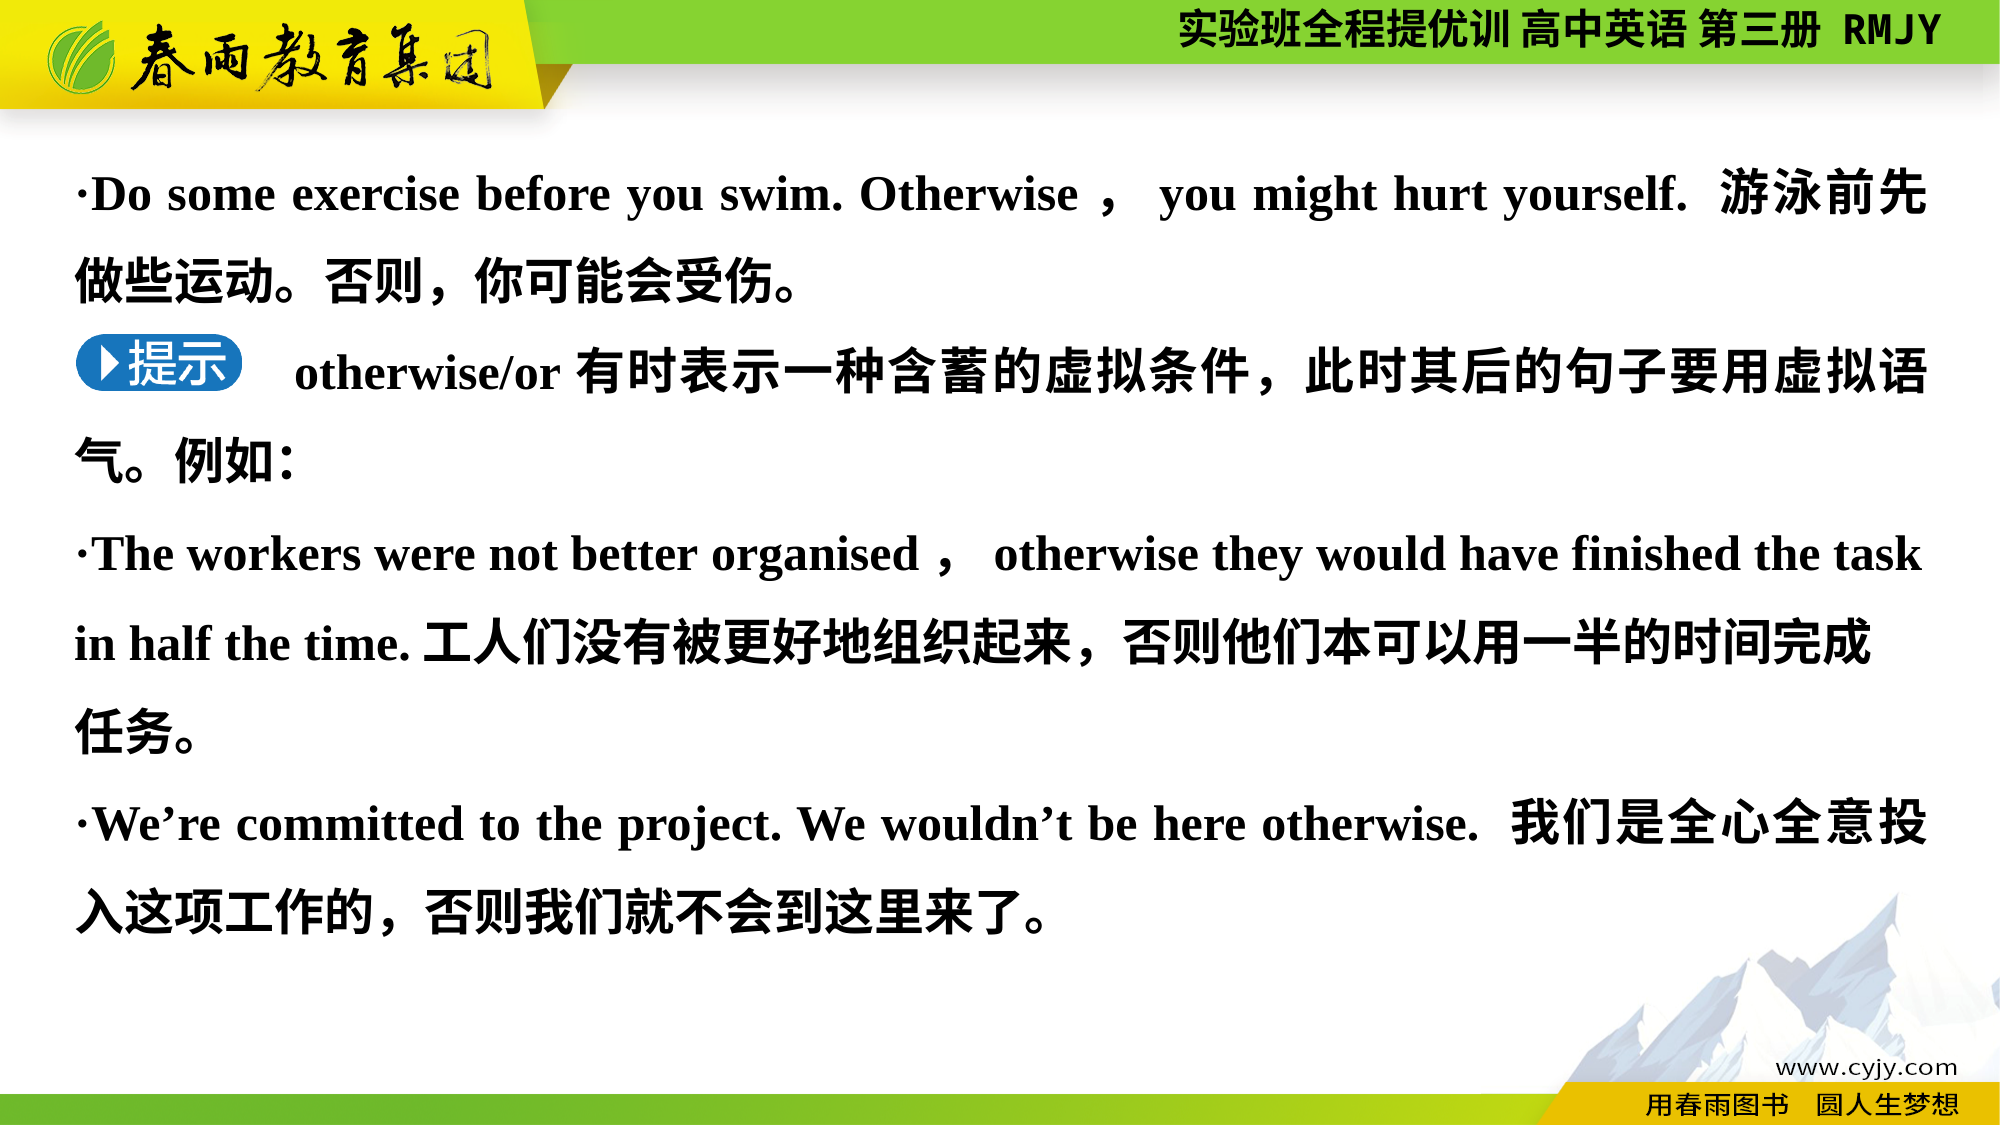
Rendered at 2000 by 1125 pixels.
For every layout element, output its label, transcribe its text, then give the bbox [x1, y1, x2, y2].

list ·Do some exercise before you swim. Otherwise，you might hurt yourself. 游泳前先做些运动。否则，你可能会受伤。 otherwise/or有时表示一种含蓄的虚拟条件，此时其后的句子要用虚拟语气。例如： ·The workers were not better organised，otherwise they would have finished the task in half the time.工人们没有被更好地组织起来，否则他们本可以用一半的时间完成 任务。 ·We’re committed to the project. We wouldn’t be here otherwise. 我们是全心全意投入这项工作的，否则我们就不会到这里来了。 [59, 122, 1944, 956]
picture [0, 0, 2000, 1125]
